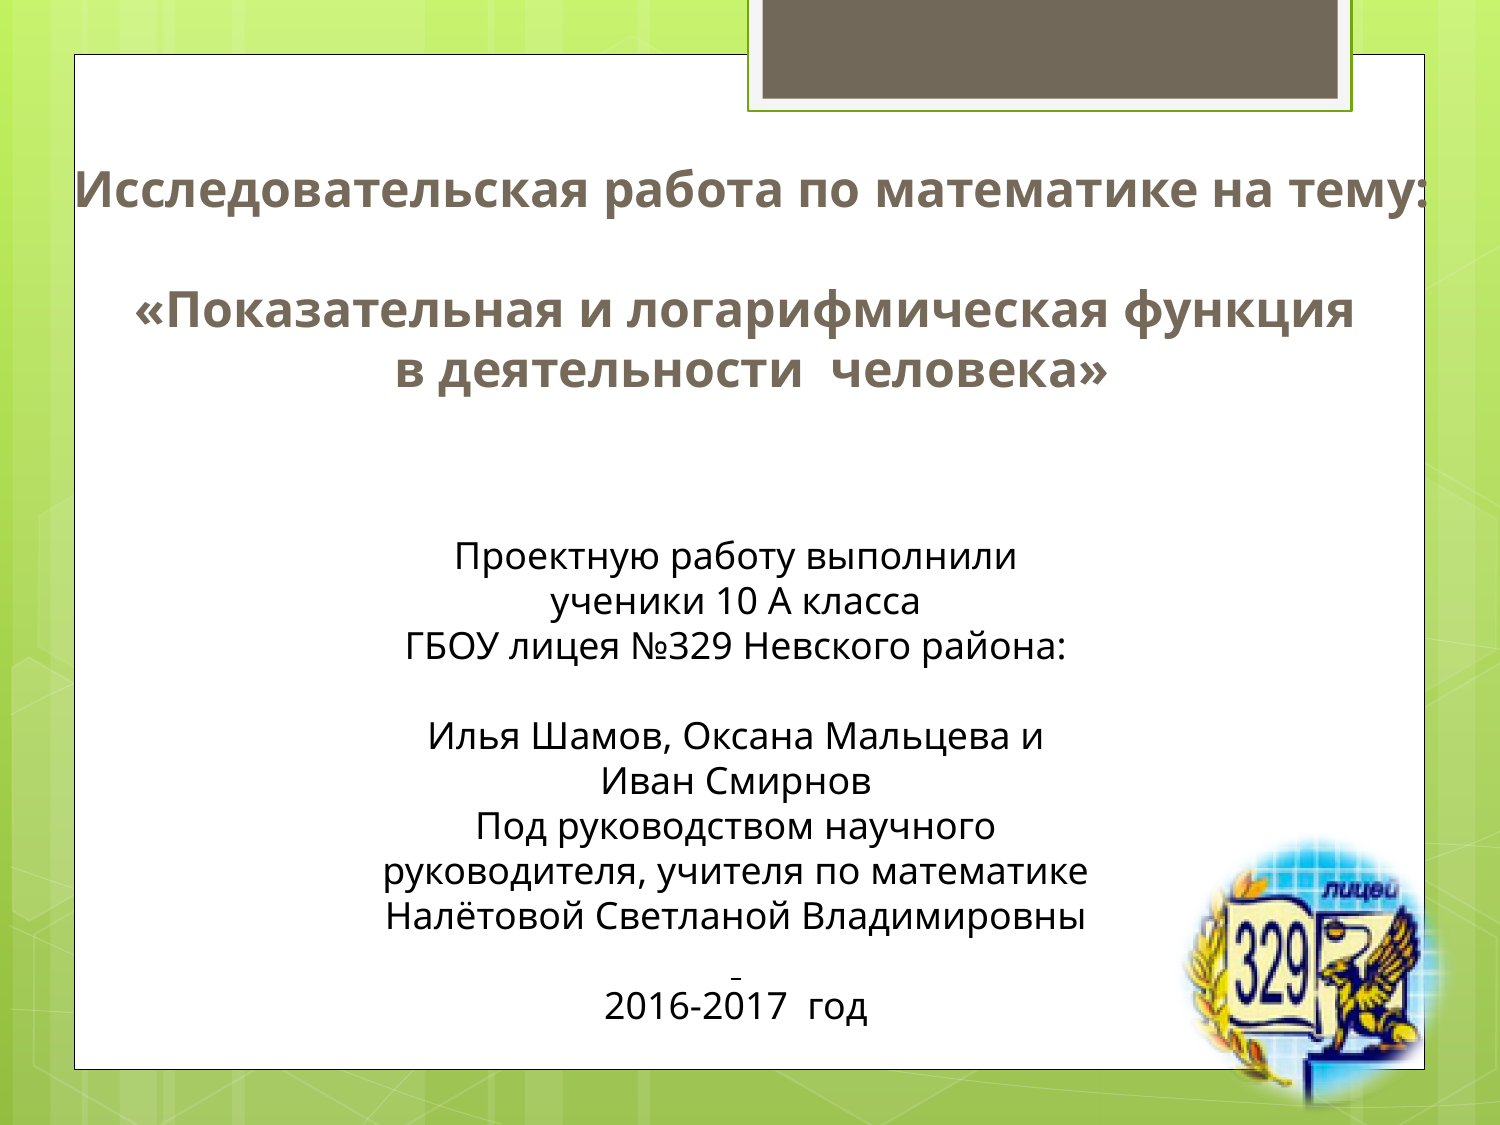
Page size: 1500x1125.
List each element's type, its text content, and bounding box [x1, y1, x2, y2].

text_box Исследовательская работа по математике на тему: «Показательная и логарифмическая функция в деятельности человека» [58, 89, 1446, 405]
text_box Проектную работу выполнили ученики 10 А класса ГБОУ лицея №329 Невского района: Илья Шамов, Оксана Мальцева и Иван Смирнов Под руководством научного руководителя, учителя по математике Налётовой Светланой Владимировны 2016-2017 год [361, 479, 1111, 1035]
picture [1163, 830, 1484, 1118]
